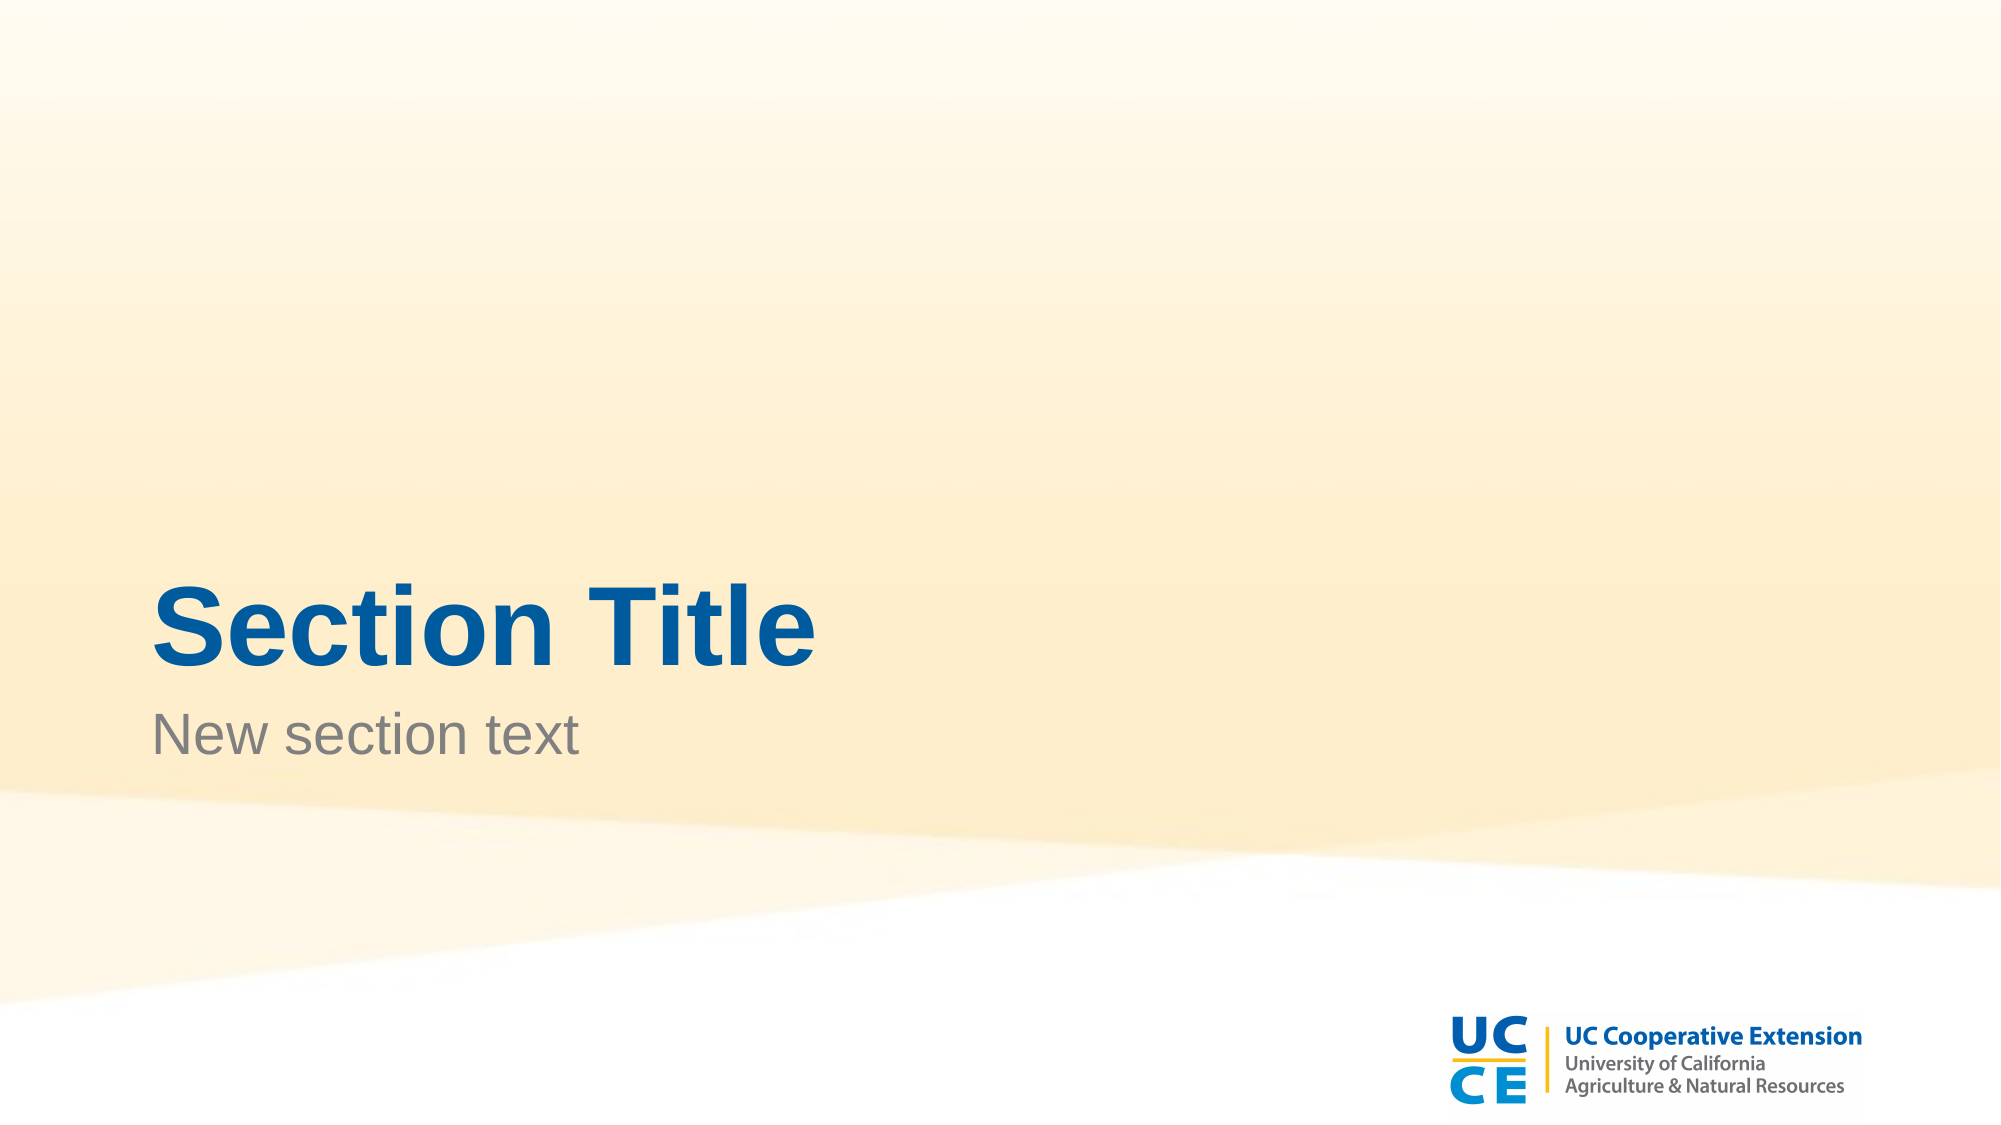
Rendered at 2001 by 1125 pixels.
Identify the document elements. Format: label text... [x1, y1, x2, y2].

list New section text [136, 697, 1862, 944]
picture [0, 0, 2001, 1122]
title Section Title [136, 229, 1862, 697]
